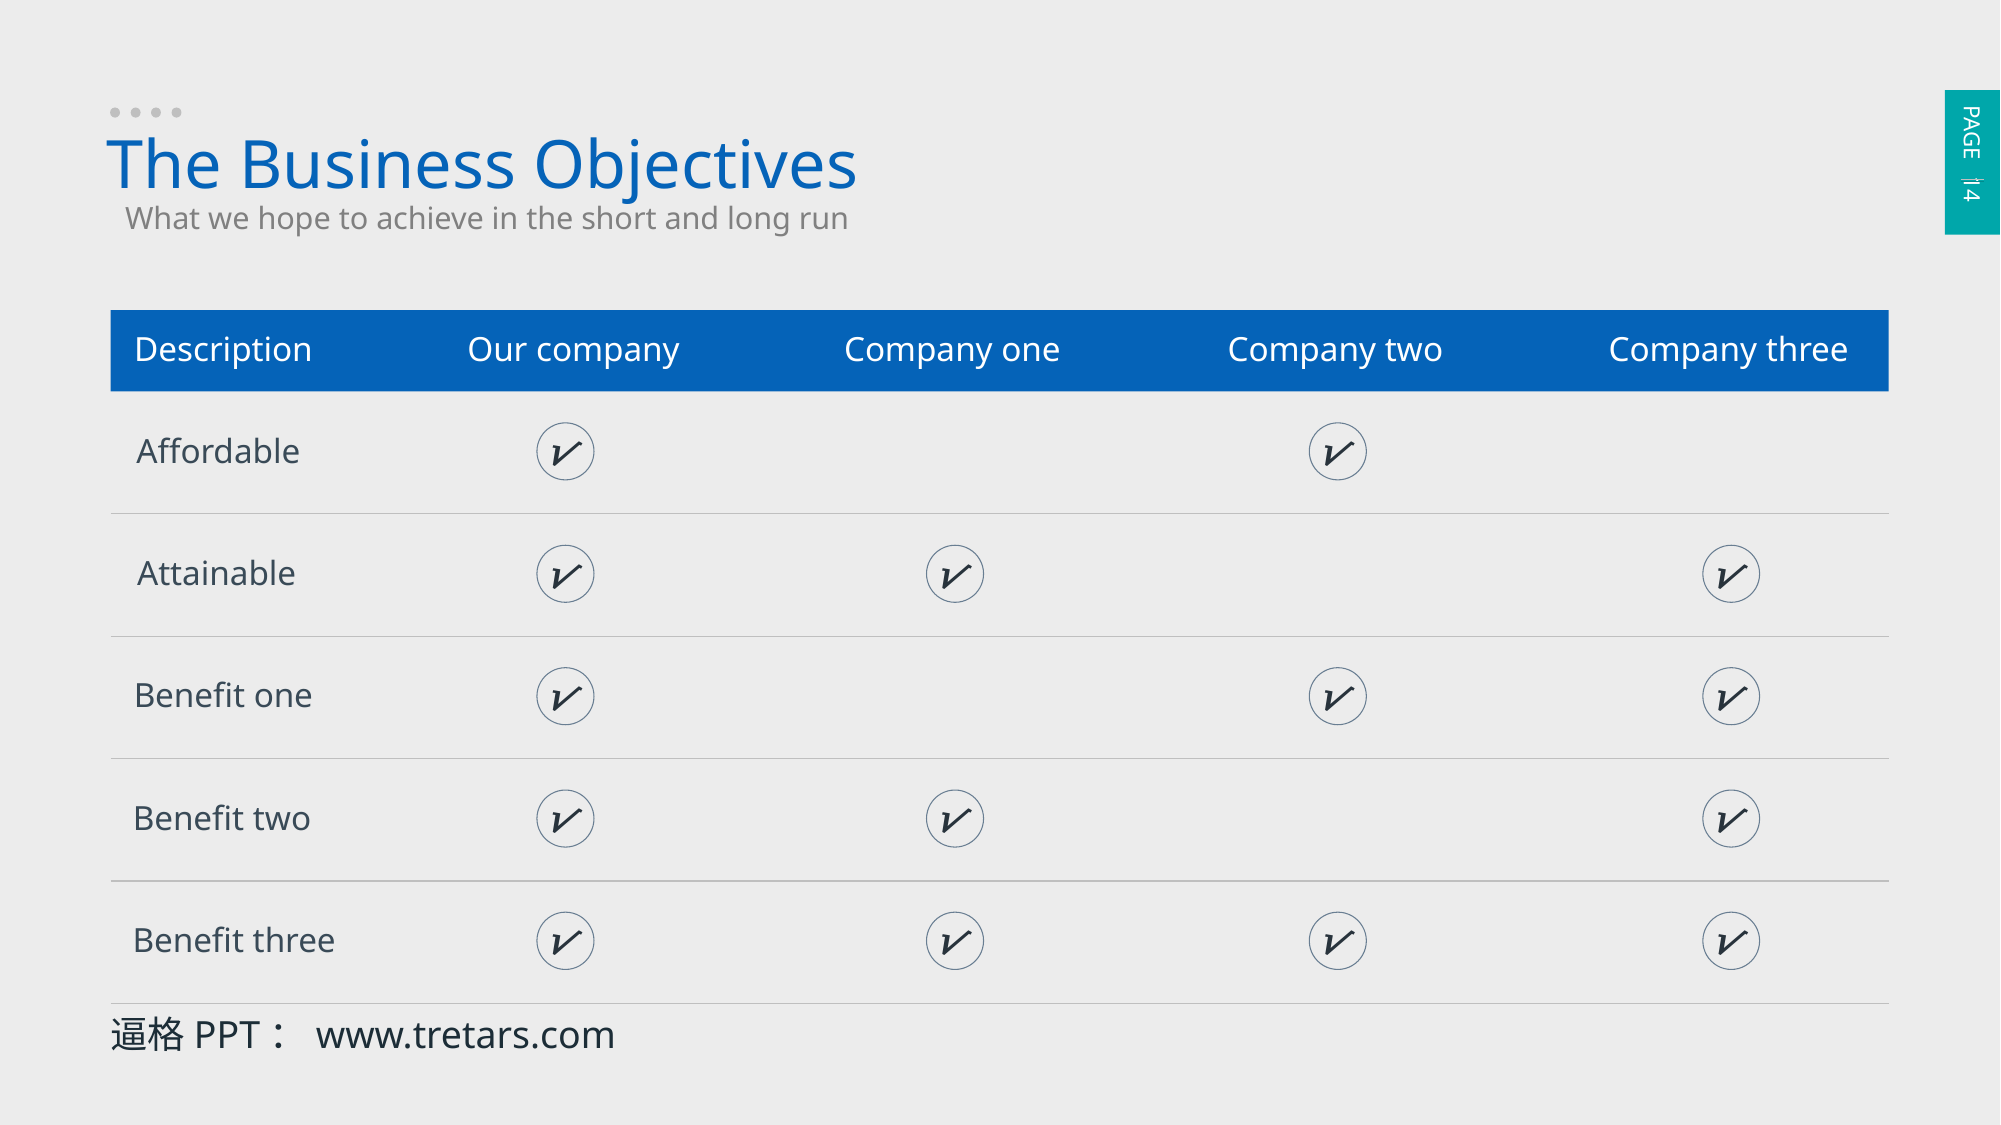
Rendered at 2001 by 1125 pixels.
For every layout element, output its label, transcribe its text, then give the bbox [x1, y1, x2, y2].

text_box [90, 114, 884, 244]
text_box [110, 310, 1890, 1004]
text_box 逼格PPT：www.tretars.com [95, 1003, 631, 1064]
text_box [1944, 90, 2000, 235]
